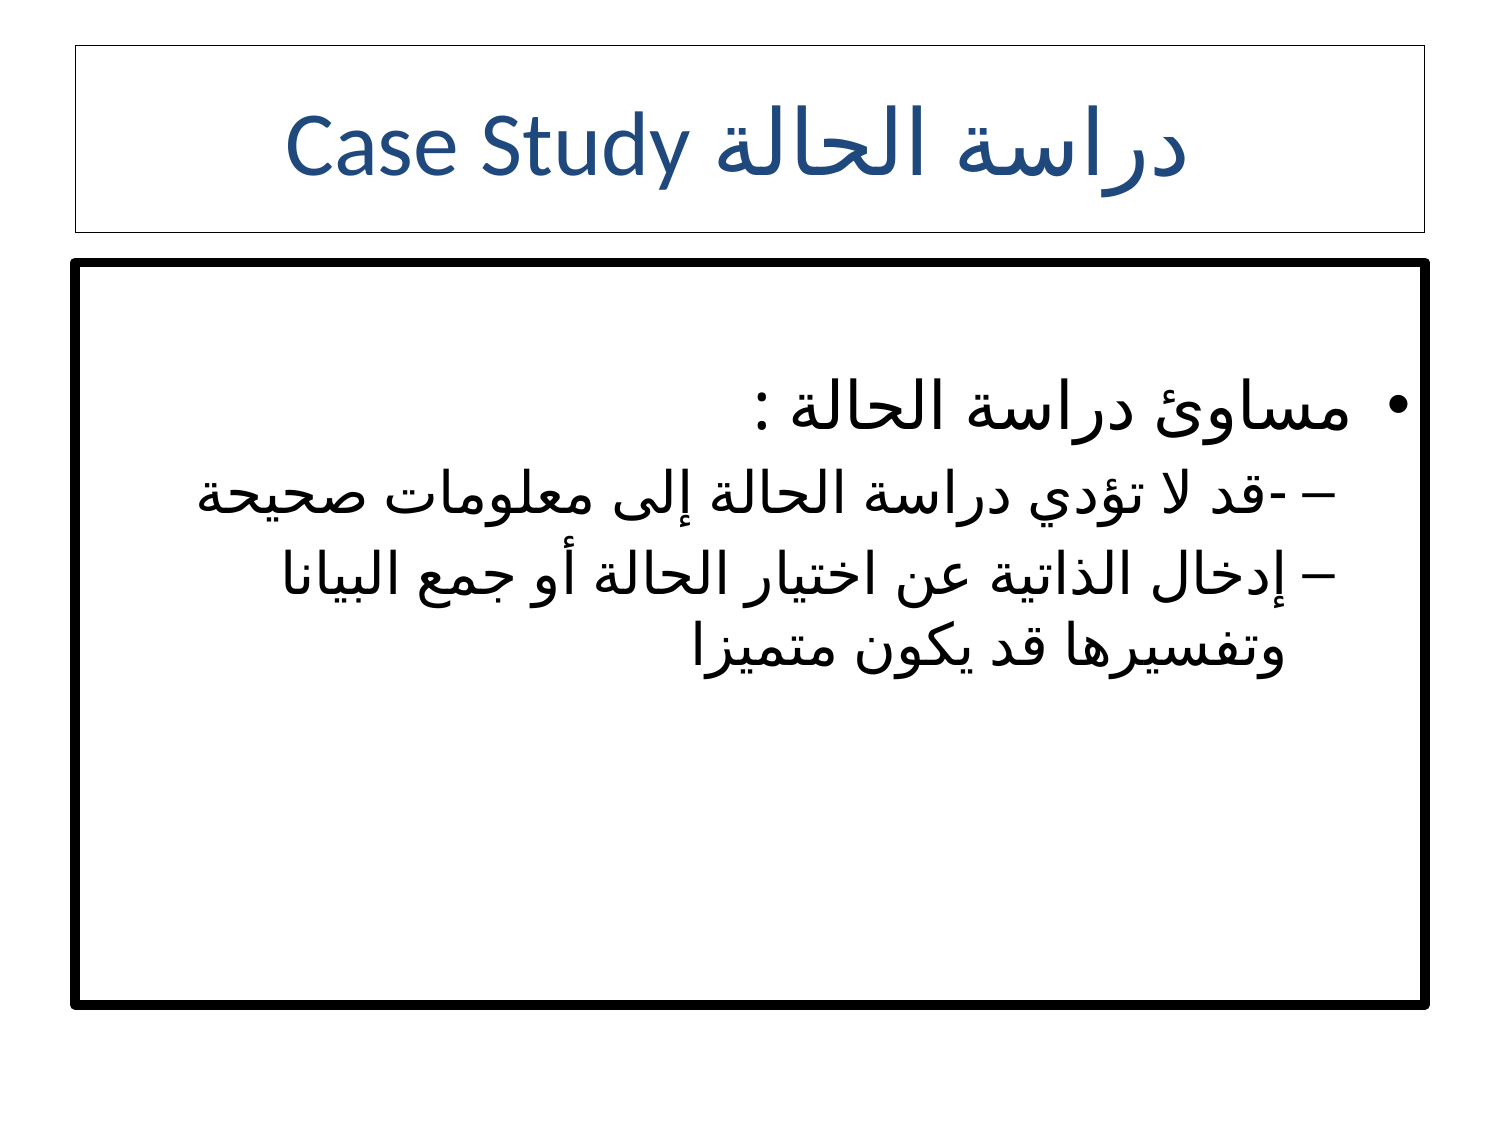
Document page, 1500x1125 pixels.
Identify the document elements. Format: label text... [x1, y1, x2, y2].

list مساوئ دراسة الحالة : -قد لا تؤدي دراسة الحالة إلى معلومات صحيحة إدخال الذاتية عن اختيار الحالة أو جمع البيانا وتفسيرها قد يكون متميزا [75, 262, 1425, 1005]
title Case Study دراسة الحالة [75, 45, 1425, 233]
